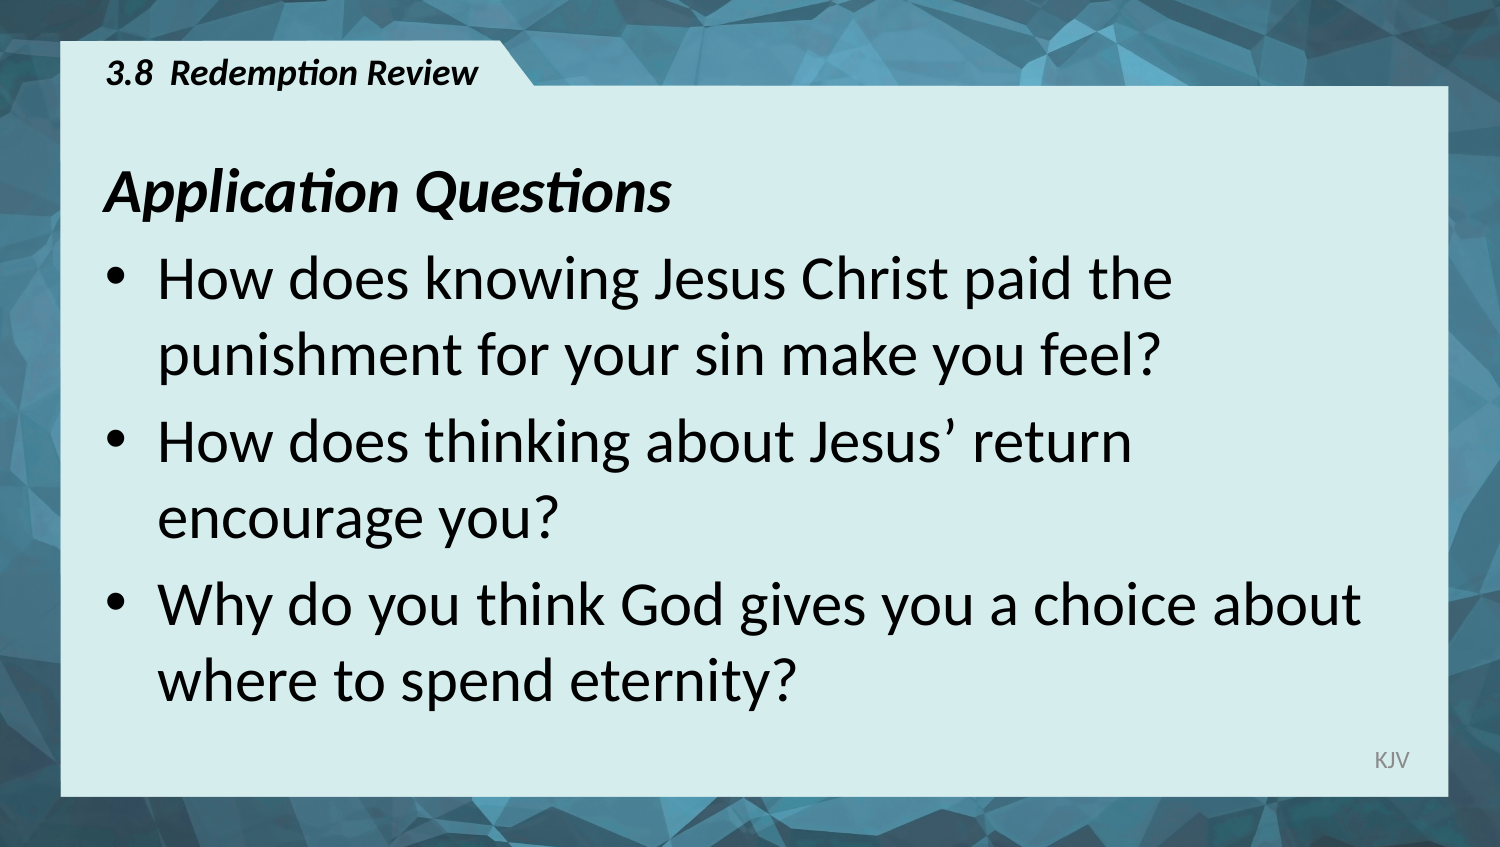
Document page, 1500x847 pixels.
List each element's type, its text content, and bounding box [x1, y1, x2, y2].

picture [0, 0, 1500, 847]
title 3.8 Redemption Review [89, 33, 1420, 108]
list Application Questions How does knowing Jesus Christ paid the punishment for your sin make you feel? How does thinking about Jesus’ return encourage you? Why do you think God gives you a choice about where to spend eternity? [89, 141, 1403, 722]
footer KJV [950, 736, 1425, 782]
